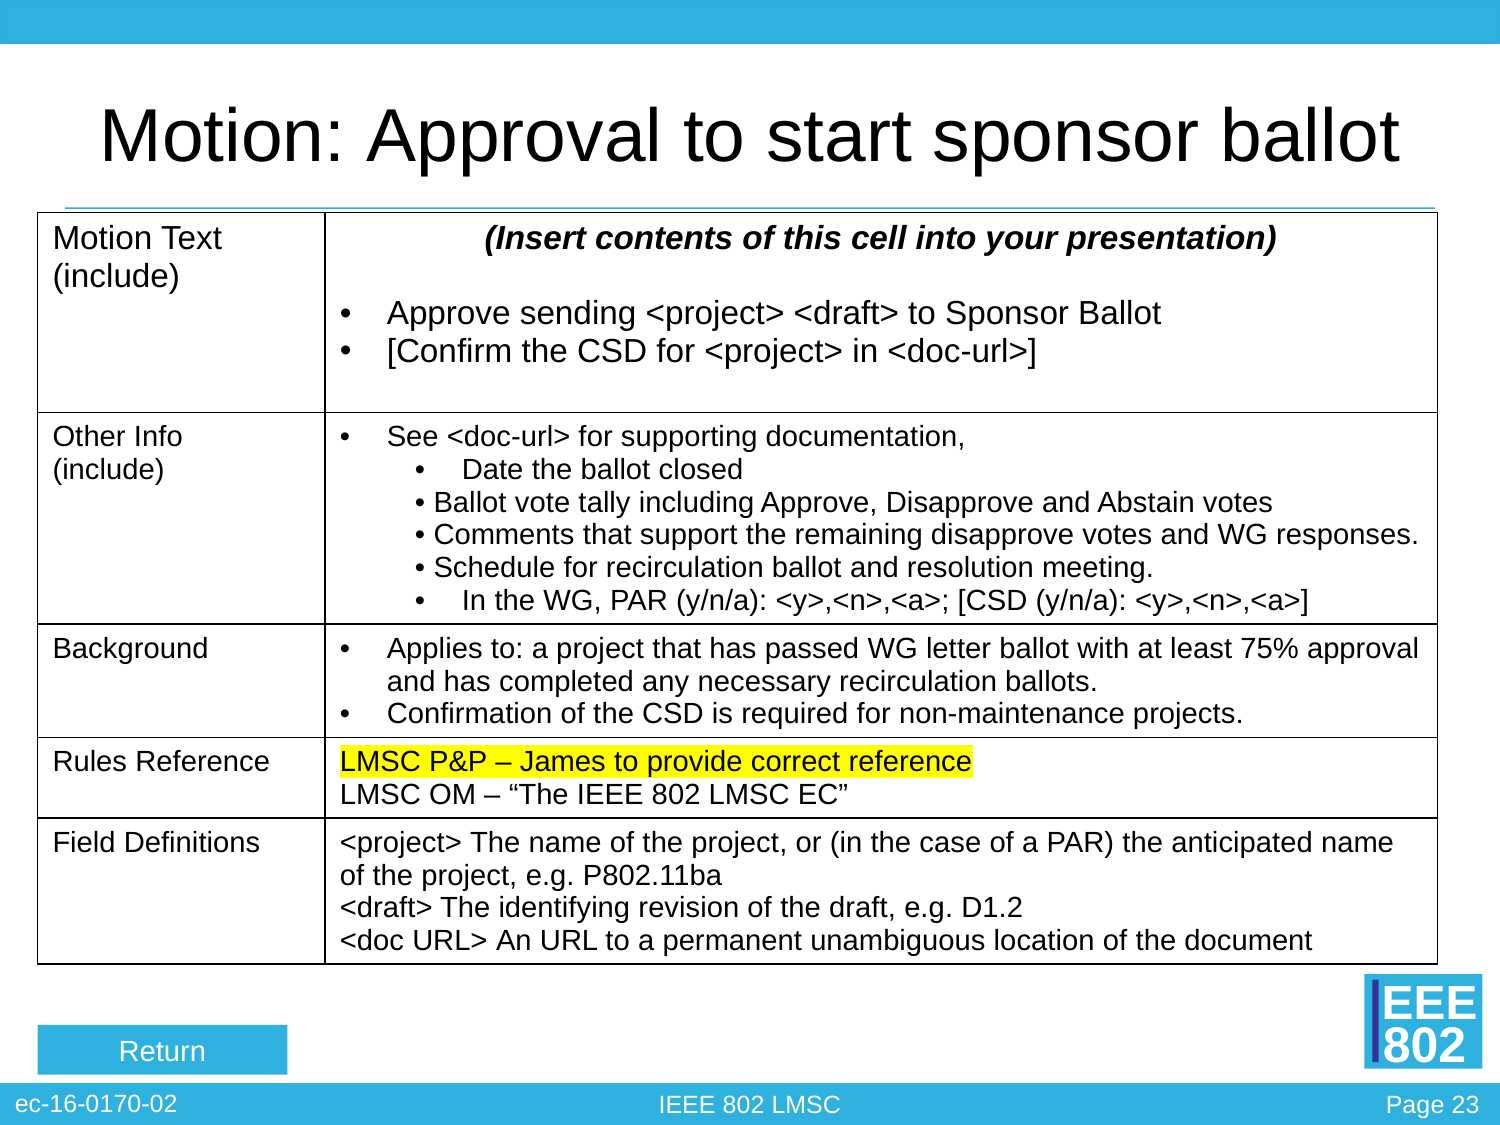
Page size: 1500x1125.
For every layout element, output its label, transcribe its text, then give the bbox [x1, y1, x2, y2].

table_cell Applies to: a project that has passed WG letter ballot with at least 75% approval and has completed any necessary recirculation ballots. Confirmation of the CSD is required for non-maintenance projects. [326, 625, 1437, 737]
table_cell Approve sending <project> <draft> to Sponsor Ballot [Confirm the CSD for <project> in <doc-url>] [326, 287, 1437, 412]
table_cell See <doc-url> for supporting documentation, Date the ballot closed • Ballot vote tally including Approve, Disapprove and Abstain votes • Comments that support the remaining disapprove votes and WG responses. • Schedule for recirculation ballot and resolution meeting. In the WG, PAR (y/n/a): <y>,<n>,<a>; [CSD (y/n/a): <y>,<n>,<a>] [326, 413, 1437, 623]
table_cell Field Definitions [38, 819, 324, 963]
text_box Return [37, 1024, 288, 1075]
table_cell LMSC P&P – James to provide correct reference LMSC OM – “The IEEE 802 LMSC EC” [326, 738, 1437, 817]
table_header (Insert contents of this cell into your presentation) [326, 213, 1437, 287]
table_cell Other Info (include) [38, 413, 324, 623]
table_header Motion Text (include) [38, 213, 324, 412]
table_cell Rules Reference [38, 738, 324, 817]
table_cell <project> The name of the project, or (in the case of a PAR) the anticipated name of the project, e.g. P802.11ba <draft> The identifying revision of the draft, e.g. D1.2 <doc URL> An URL to a permanent unambiguous location of the document [326, 819, 1437, 963]
table_cell Background [38, 625, 324, 737]
title Motion: Approval to start sponsor ballot [75, 66, 1425, 197]
